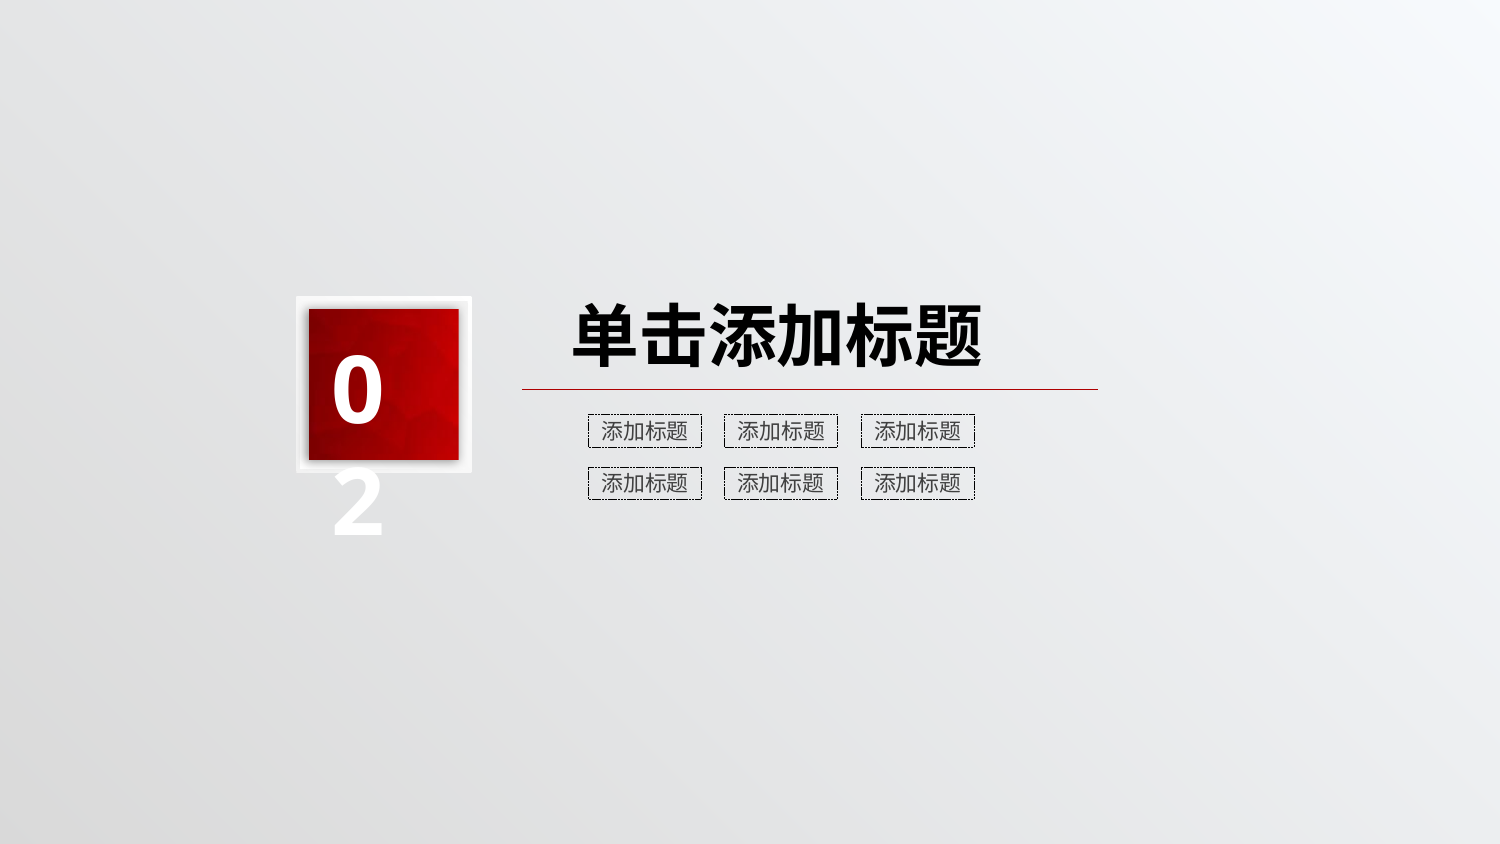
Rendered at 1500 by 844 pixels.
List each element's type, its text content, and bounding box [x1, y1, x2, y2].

text_box 添加标题 [588, 467, 702, 500]
text_box 02 [316, 473, 452, 562]
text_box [296, 297, 472, 473]
text_box 添加标题 [861, 467, 975, 500]
text_box 添加标题 [588, 414, 702, 448]
text_box 添加标题 [724, 467, 838, 500]
text_box 单击添加标题 [556, 285, 1131, 383]
text_box 添加标题 [724, 414, 838, 448]
text_box 添加标题 [861, 414, 975, 448]
